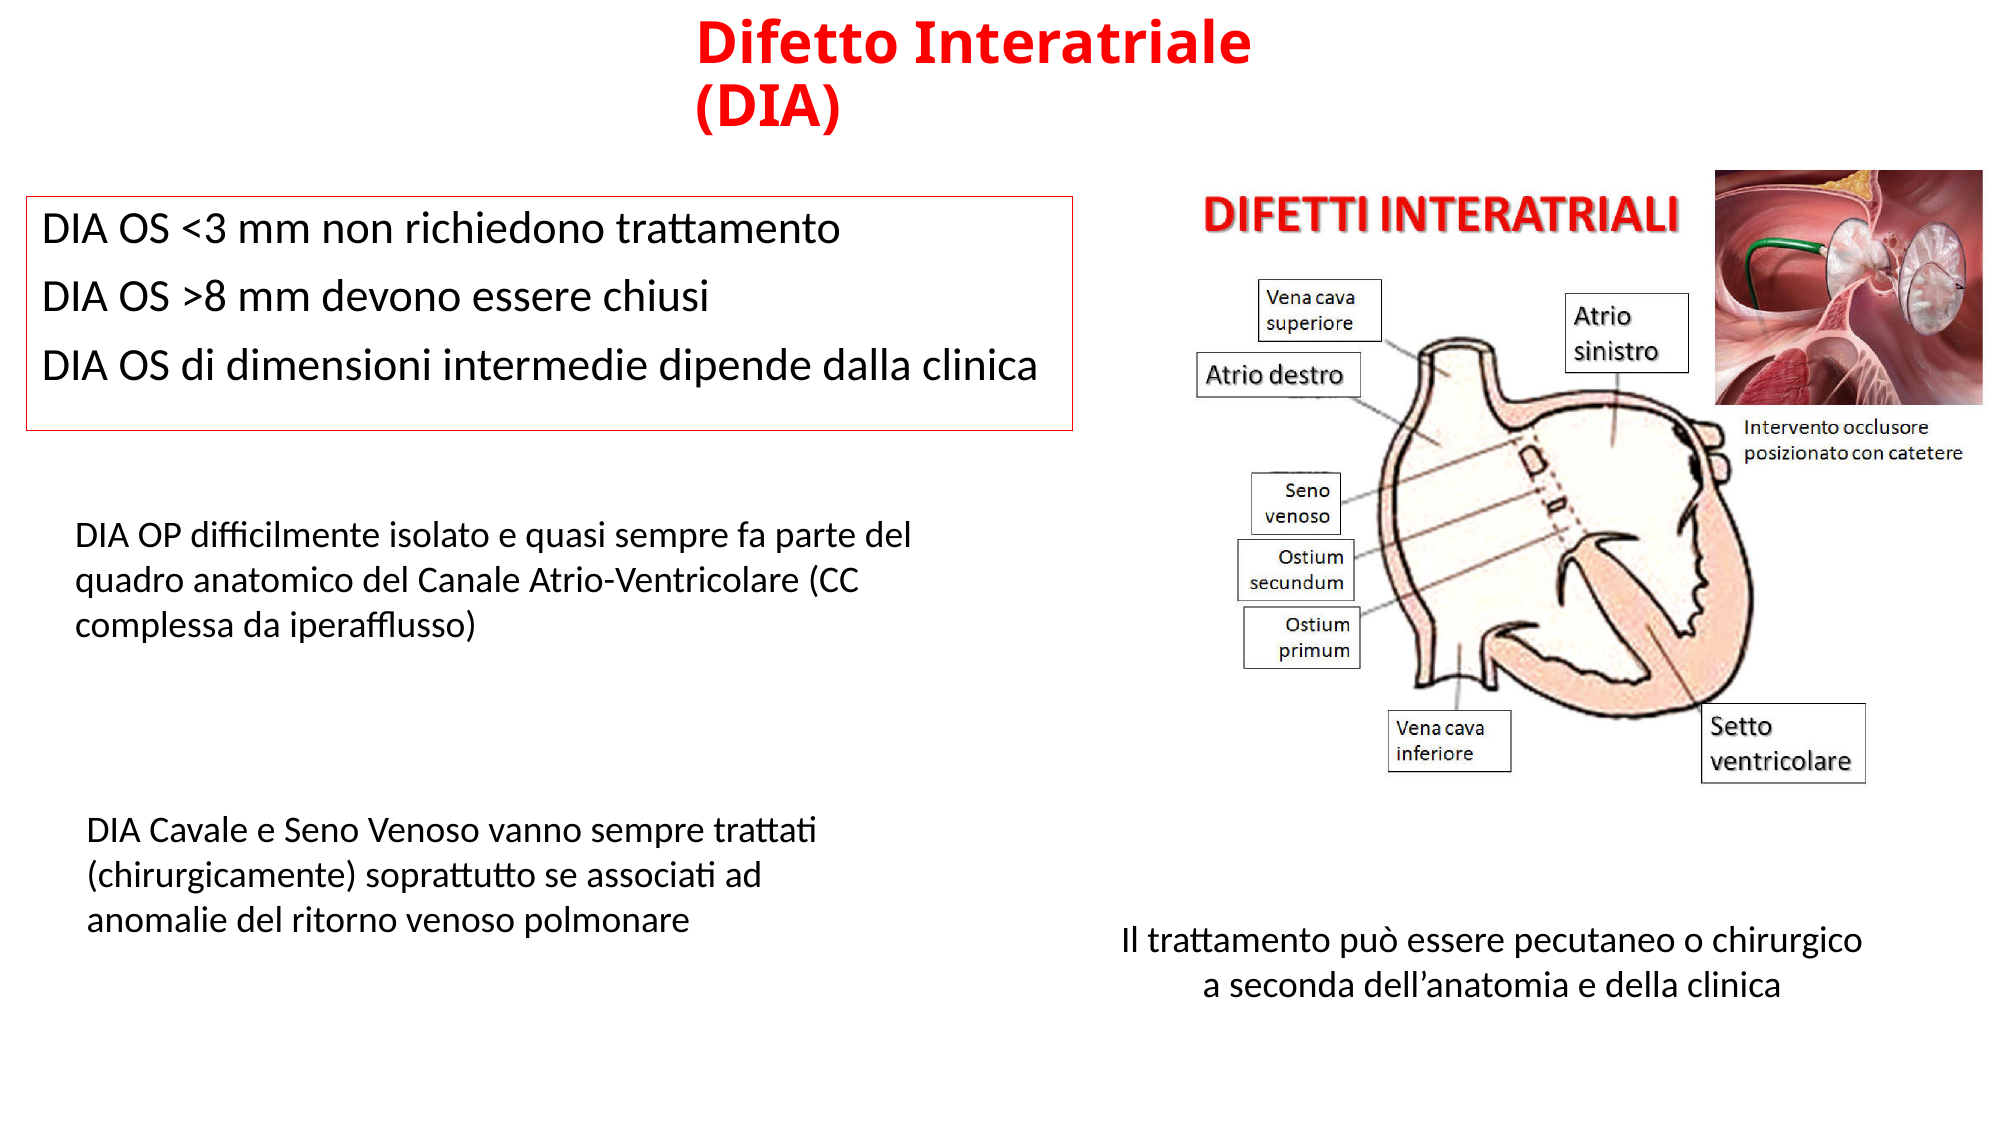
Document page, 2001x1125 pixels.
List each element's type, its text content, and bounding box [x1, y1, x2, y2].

text_box DIA OP difficilmente isolato e quasi sempre fa parte del quadro anatomico del Canale Atrio-Ventricolare (CC complessa da iperafflusso) [60, 502, 1015, 653]
title Difetto Interatriale (DIA) [680, 33, 1292, 119]
text_box Il trattamento può essere pecutaneo o chirurgico a seconda dell’anatomia e della clinica [1096, 907, 1889, 1012]
list DIA OS <3 mm non richiedono trattamento DIA OS >8 mm devono essere chiusi DIA OS di dimensioni intermedie dipende dalla clinica [26, 196, 1073, 431]
text_box DIA Cavale e Seno Venoso vanno sempre trattati (chirurgicamente) soprattutto se associati ad anomalie del ritorno venoso polmonare [71, 797, 836, 948]
picture [1132, 147, 2000, 798]
